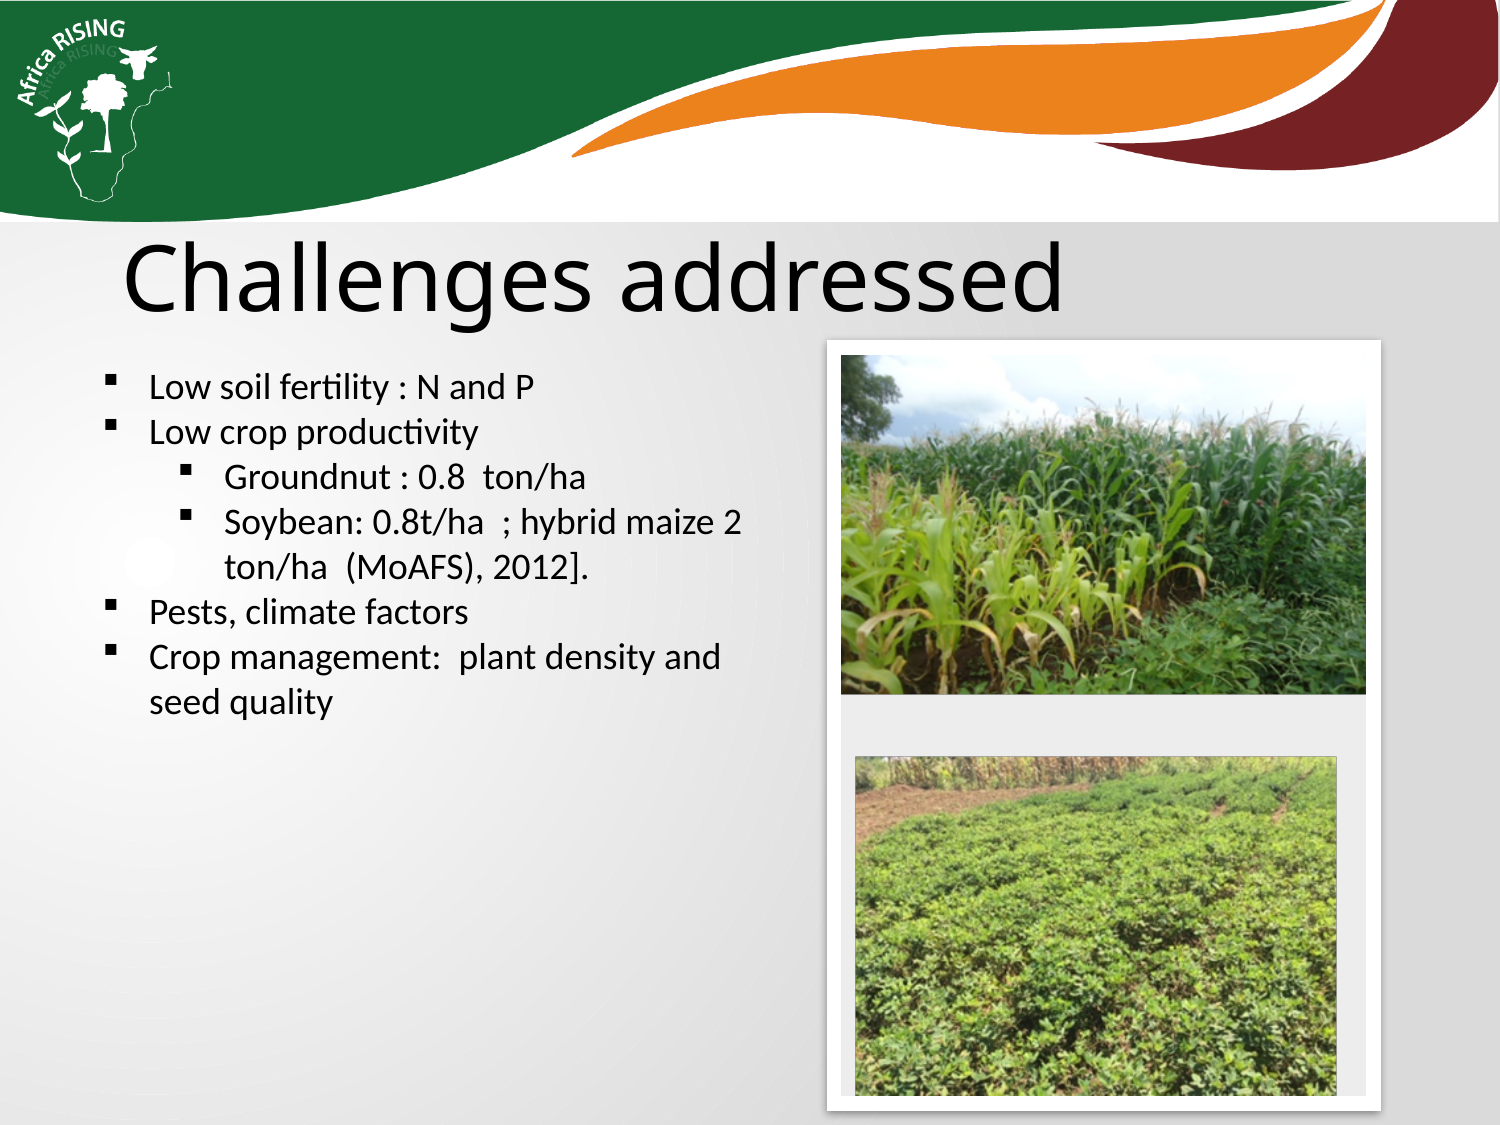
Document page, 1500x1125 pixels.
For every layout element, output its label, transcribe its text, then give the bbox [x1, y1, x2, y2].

text_box Low soil fertility : N and P Low crop productivity Groundnut : 0.8 ton/ha Soybean: 0.8t/ha ; hybrid maize 2 ton/ha (MoAFS), 2012]. Pests, climate factors Crop management: plant density and seed quality [87, 354, 788, 730]
list Challenges addressed [87, 212, 1363, 350]
picture [840, 354, 1367, 1097]
picture [0, 0, 1499, 222]
